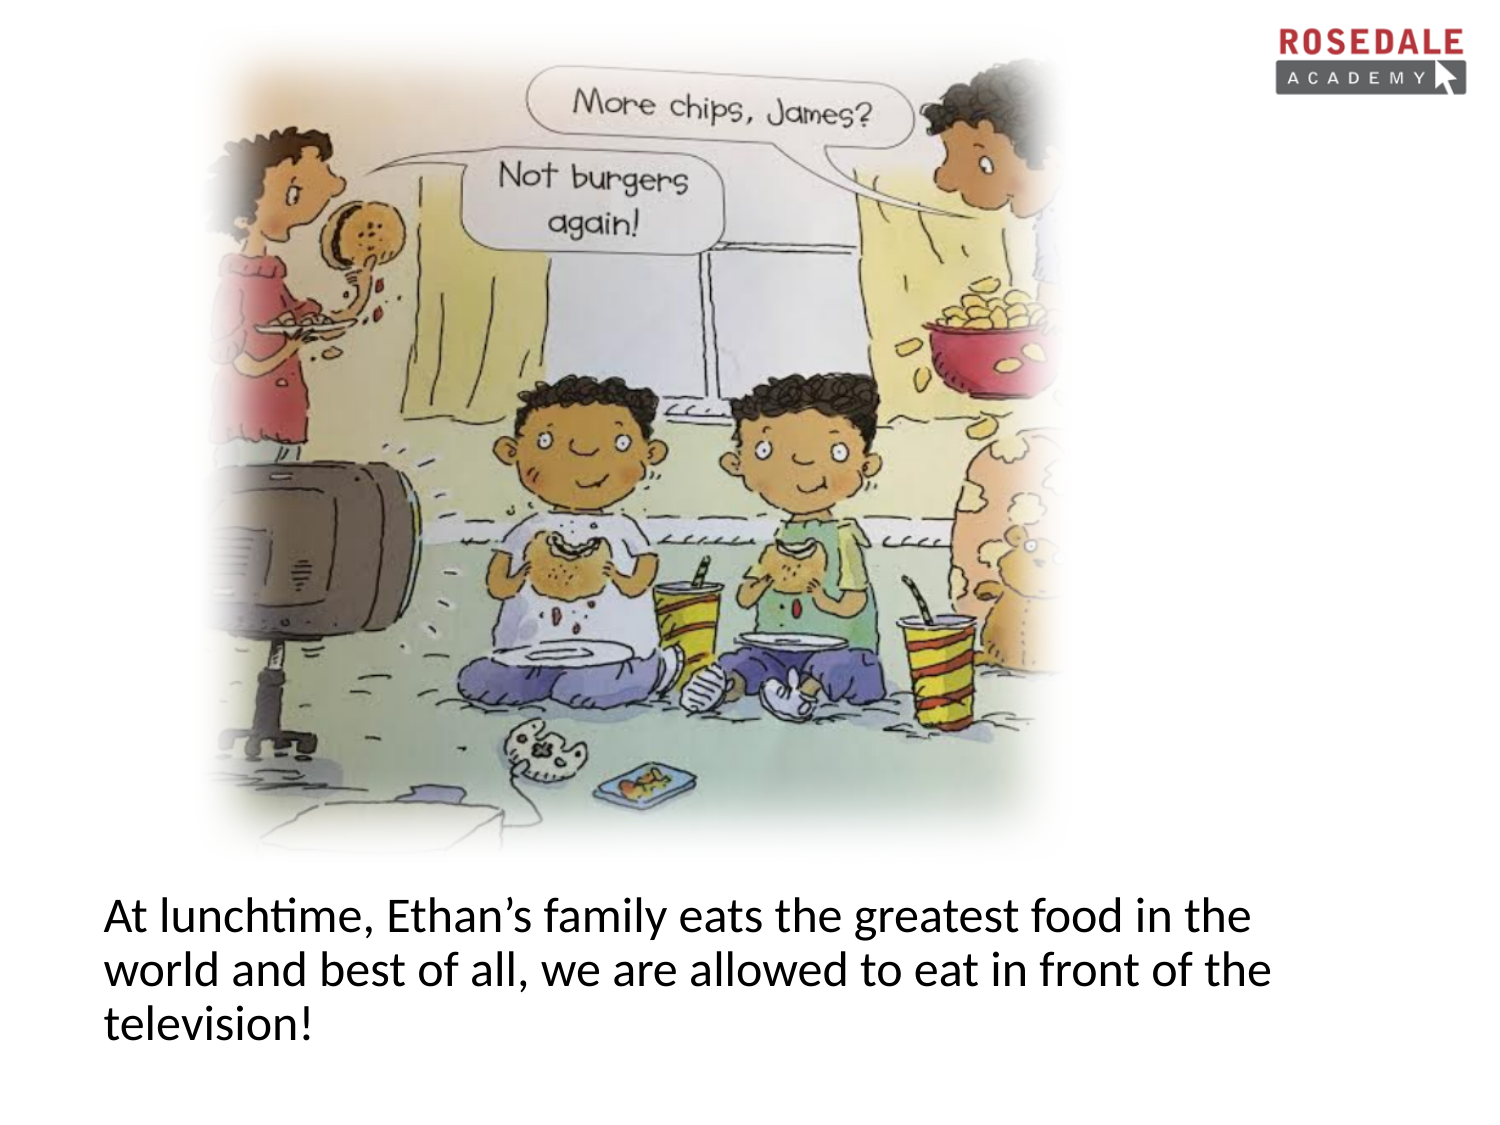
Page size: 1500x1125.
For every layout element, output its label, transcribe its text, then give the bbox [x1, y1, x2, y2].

picture [194, 22, 1074, 865]
picture [1269, 22, 1472, 100]
list At lunchtime, Ethan’s family eats the greatest food in the world and best of all, we are allowed to eat in front of the television! [88, 882, 1383, 1125]
